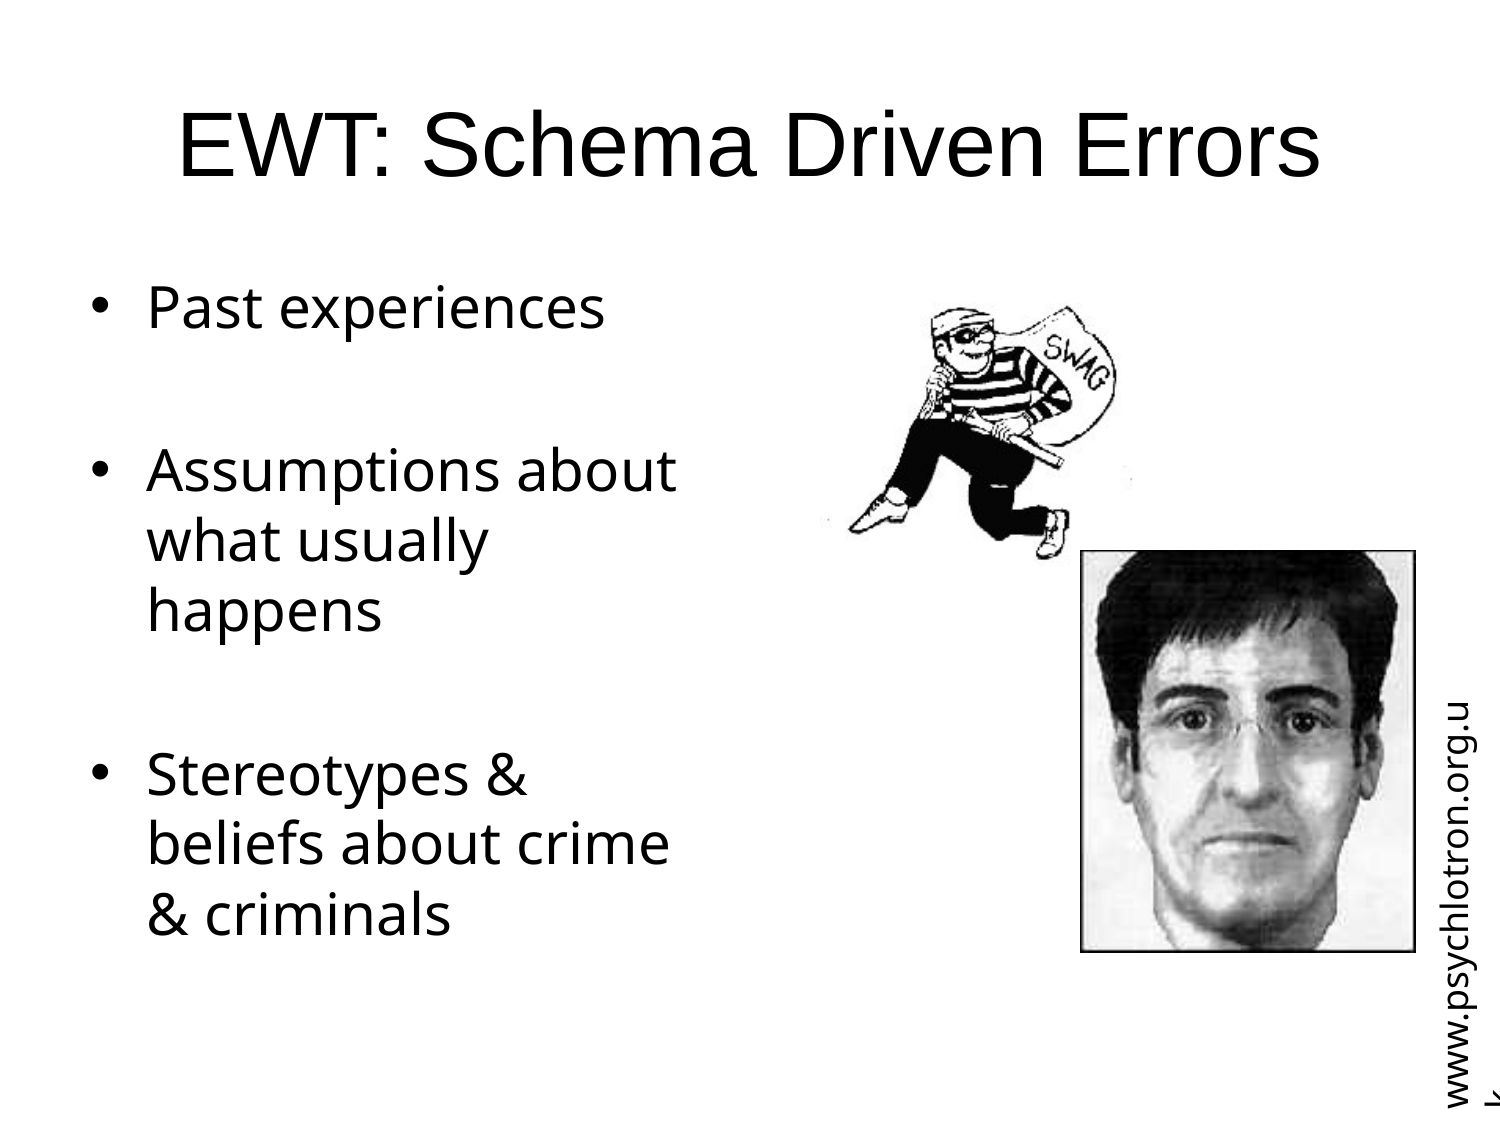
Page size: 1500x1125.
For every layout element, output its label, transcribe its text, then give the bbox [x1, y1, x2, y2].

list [820, 278, 1140, 586]
picture [1080, 550, 1416, 953]
list Past experiences Assumptions about what usually happens Stereotypes & beliefs about crime & criminals [75, 262, 738, 1006]
title EWT: Schema Driven Errors [75, 45, 1425, 234]
text_box www.psychlotron.org.uk [1423, 668, 1500, 1125]
